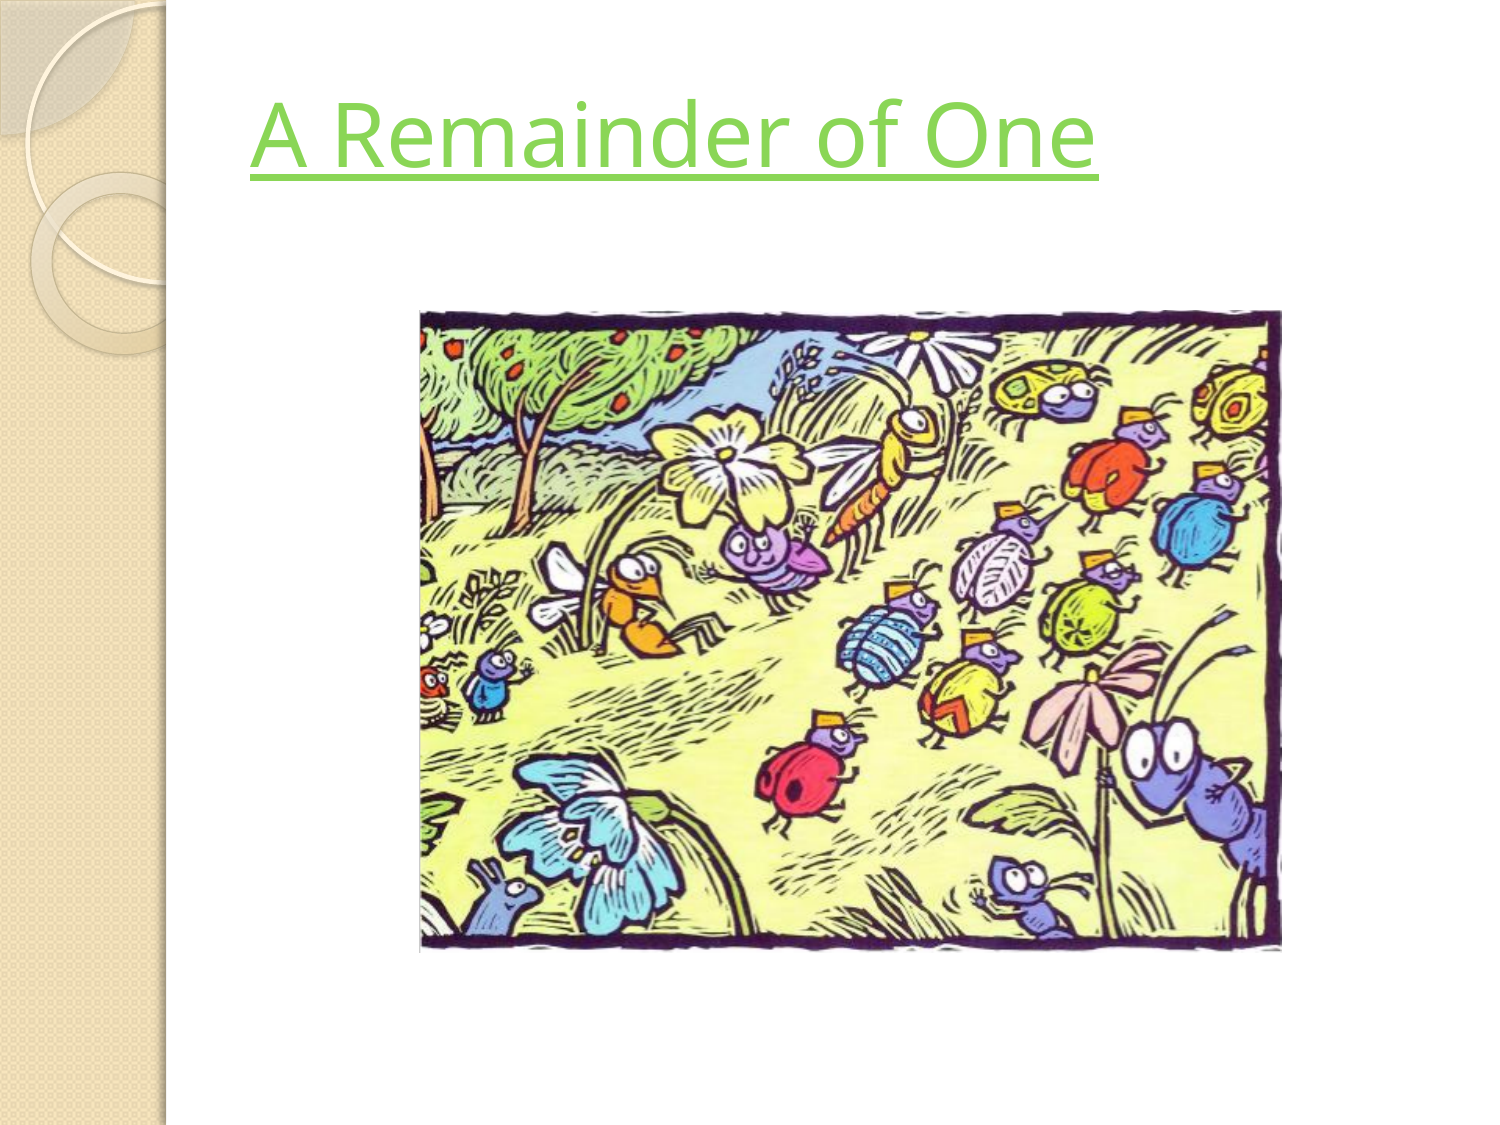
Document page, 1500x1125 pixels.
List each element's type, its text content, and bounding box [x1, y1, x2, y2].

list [419, 309, 1282, 953]
title A Remainder of One [235, 45, 1466, 233]
